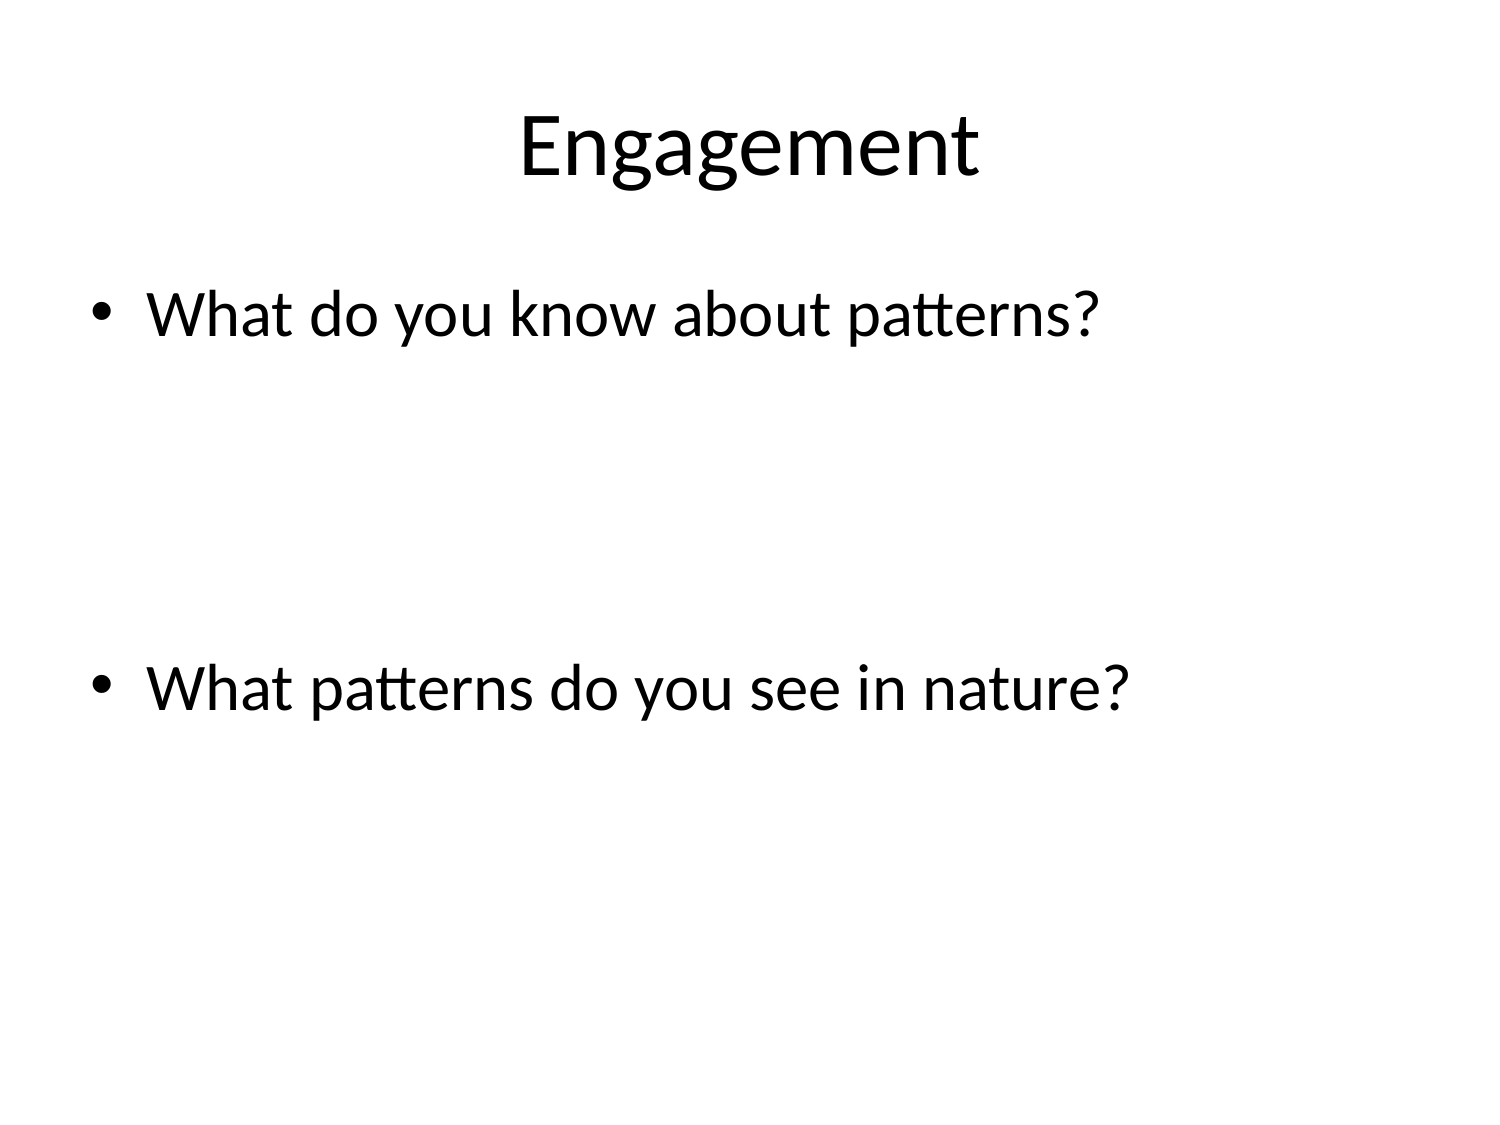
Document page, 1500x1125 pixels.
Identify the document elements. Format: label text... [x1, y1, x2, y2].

list What do you know about patterns? What patterns do you see in nature? [75, 262, 1425, 1075]
title Engagement [75, 45, 1425, 233]
